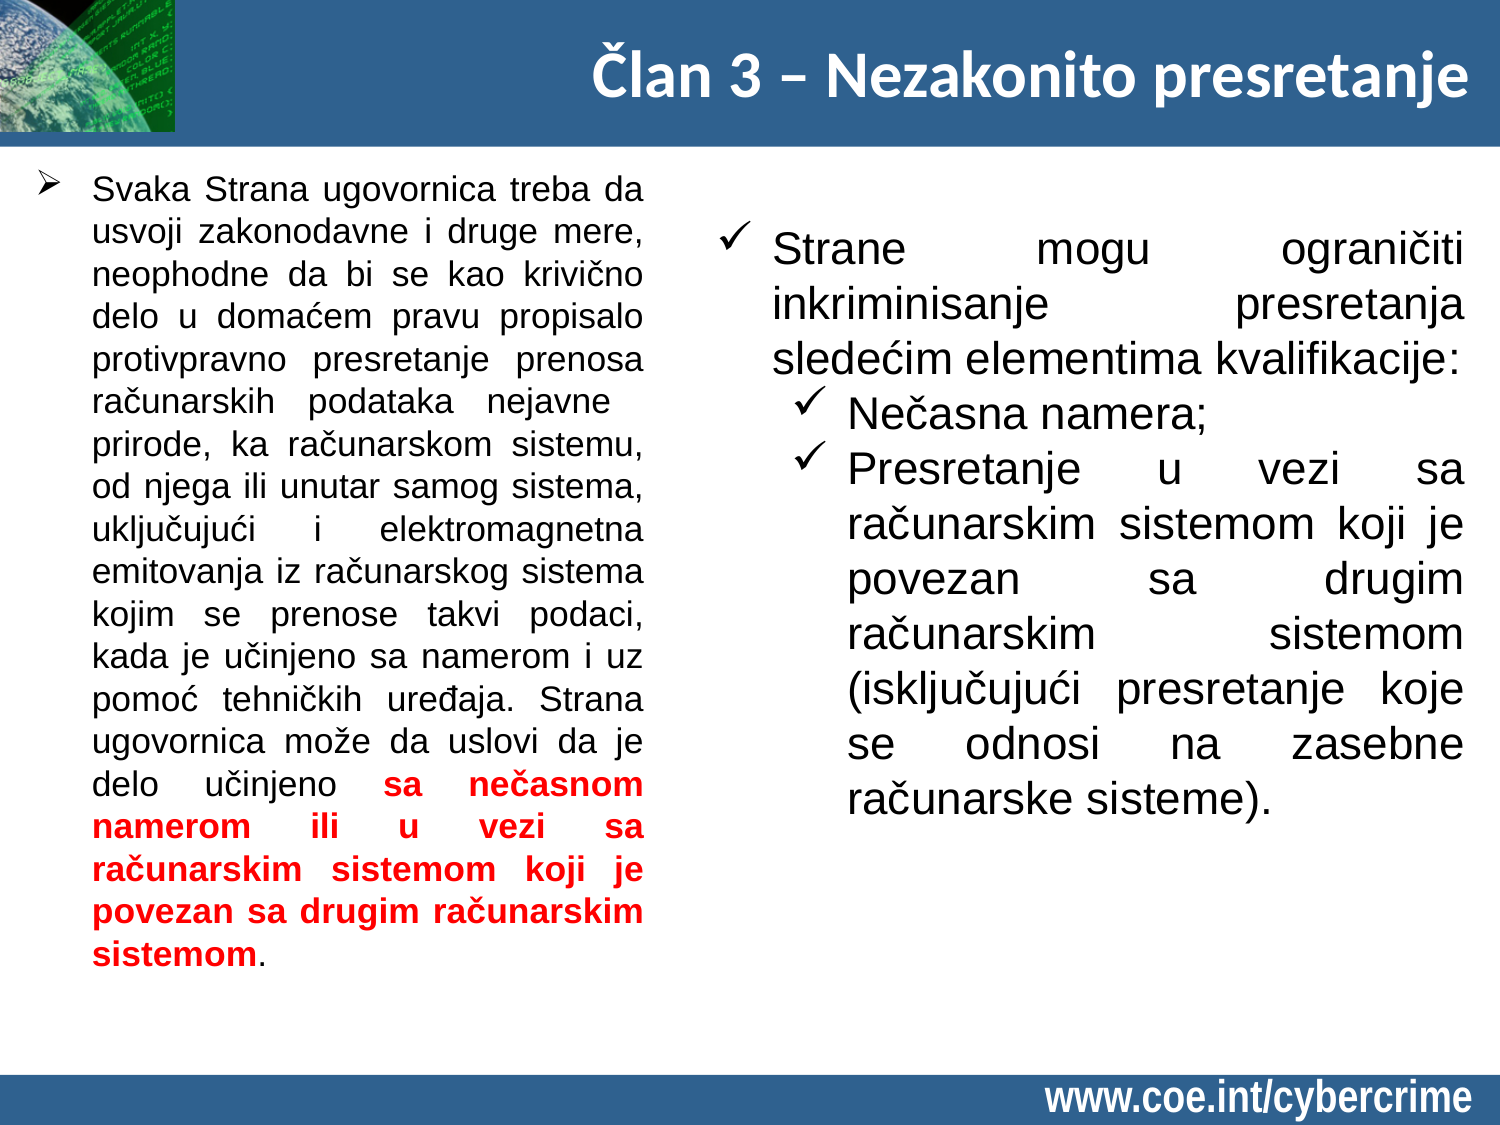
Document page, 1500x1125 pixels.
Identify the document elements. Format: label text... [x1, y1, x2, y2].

text_box Svaka Strana ugovornica treba da usvoji zakonodavne i druge mere, neophodne da bi se kao krivično delo u domaćem pravu propisalo protivpravno presretanje prenosa računarskih podataka nejavne prirode, ka računarskom sistemu, od njega ili unutar samog sistema, uključujući i elektromagnetna emitovanja iz računarskog sistema kojim se prenose takvi podaci, kada je učinjeno sa namerom i uz pomoć tehničkih uređaja. Strana ugovornica može da uslovi da je delo učinjeno sa nečasnom namerom ili u vezi sa računarskim sistemom koji je povezan sa drugim računarskim sistemom. [20, 158, 659, 981]
text_box www.coe.int/cybercrime [1030, 1059, 1500, 1125]
picture [0, 0, 175, 132]
text_box Član 3 – Nezakonito presretanje [0, 0, 1500, 149]
text_box Strane mogu ograničiti inkriminisanje presretanja sledećim elementima kvalifikacije: Nečasna namera; Presretanje u vezi sa računarskim sistemom koji je povezan sa drugim računarskim sistemom (isključujući presretanje koje se odnosi na zasebne računarske sisteme). [701, 211, 1480, 831]
text_box [0, 1073, 1030, 1125]
